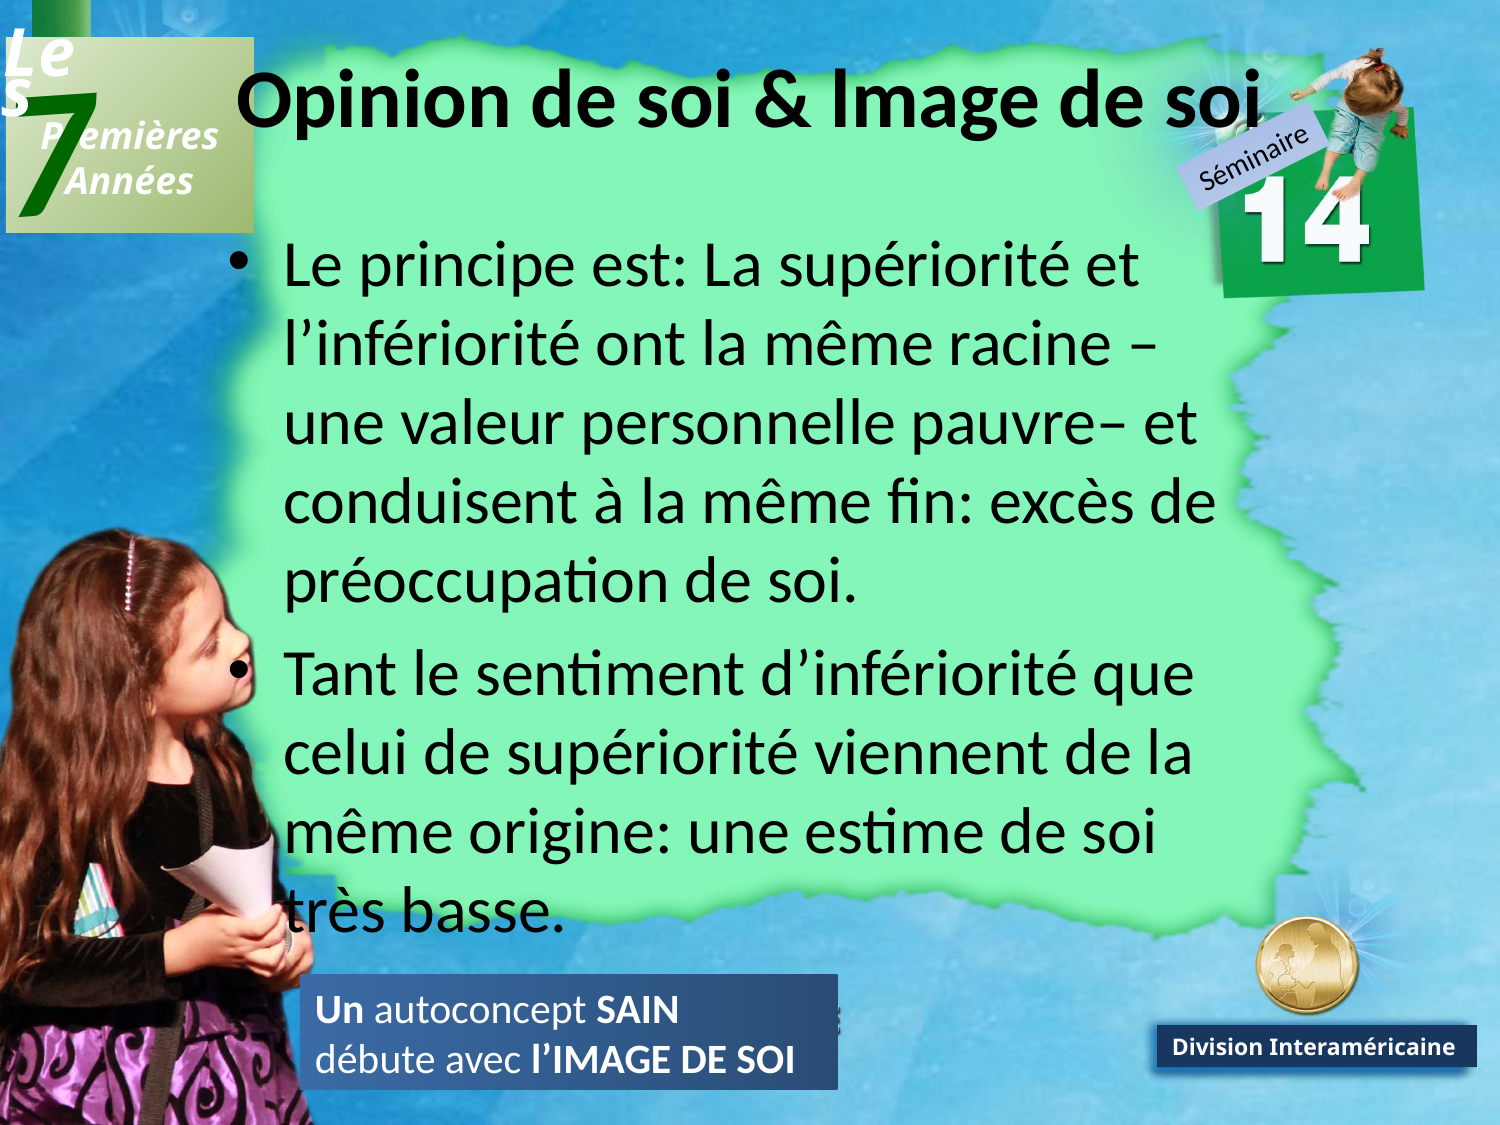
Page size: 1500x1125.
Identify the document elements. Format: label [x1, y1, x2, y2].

picture [0, 0, 1500, 1125]
text_box [0, 24, 255, 263]
